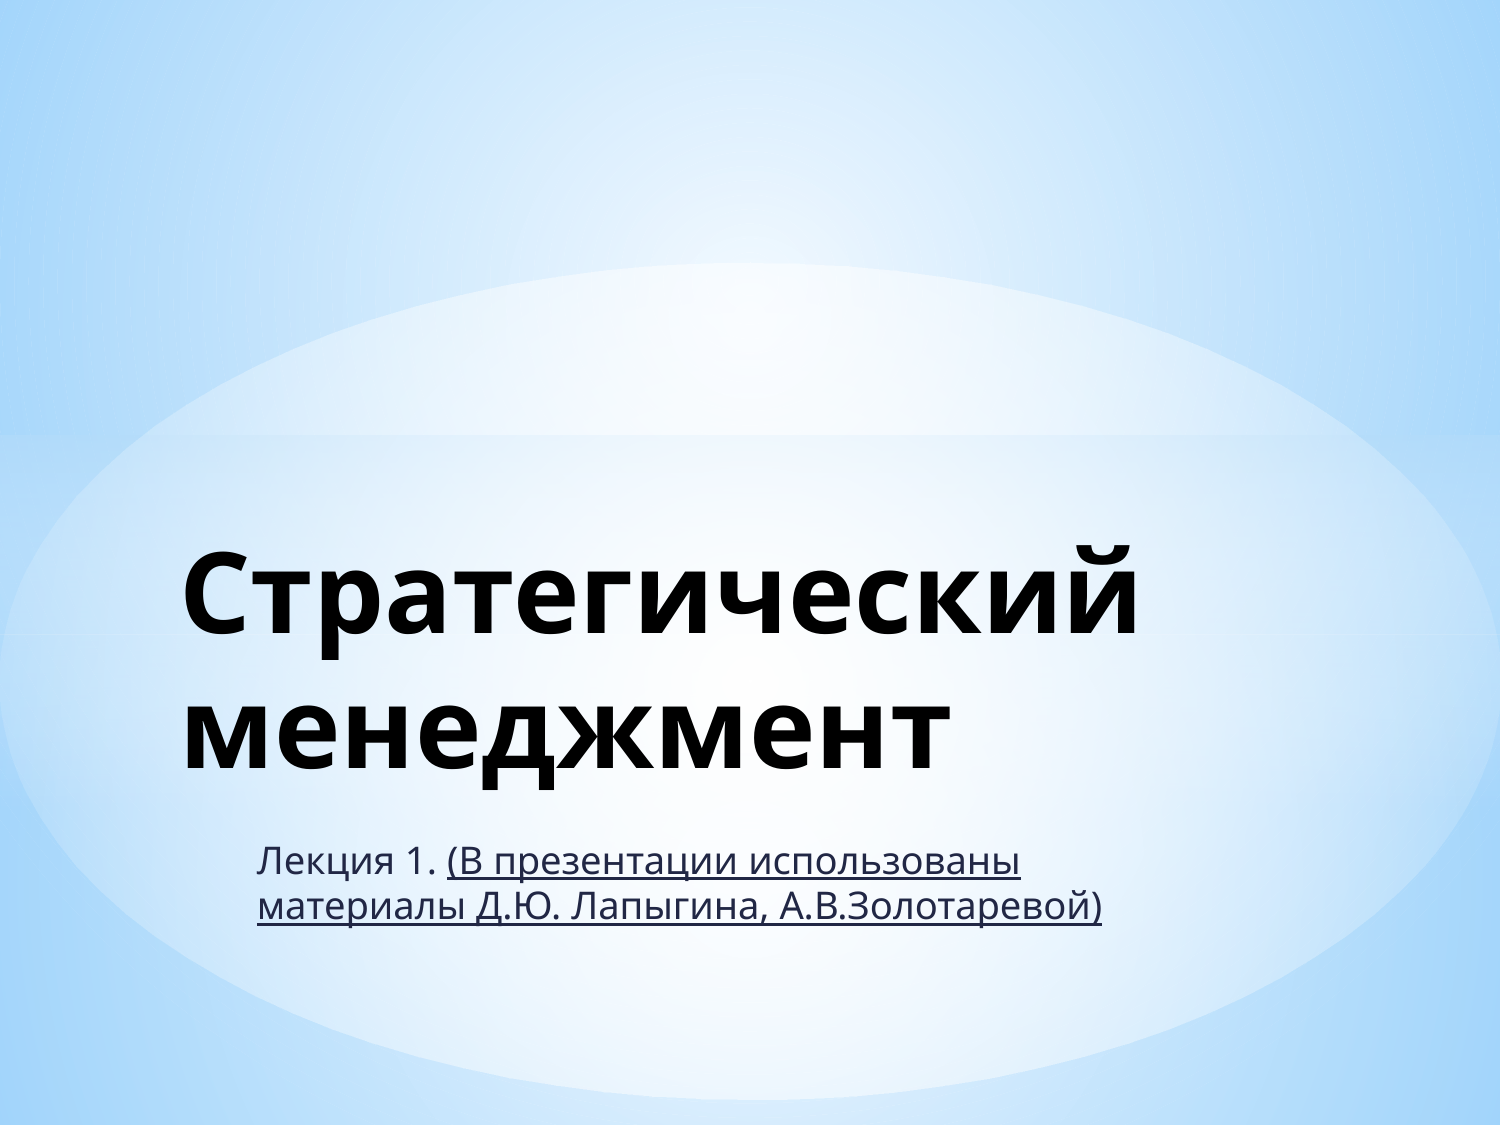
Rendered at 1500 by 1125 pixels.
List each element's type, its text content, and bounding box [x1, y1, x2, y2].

title Стратегический менеджмент [134, 513, 1312, 808]
subtitle Лекция 1. (В презентации использованы материалы Д.Ю. Лапыгина, А.В.Золотаревой) [241, 828, 1167, 974]
